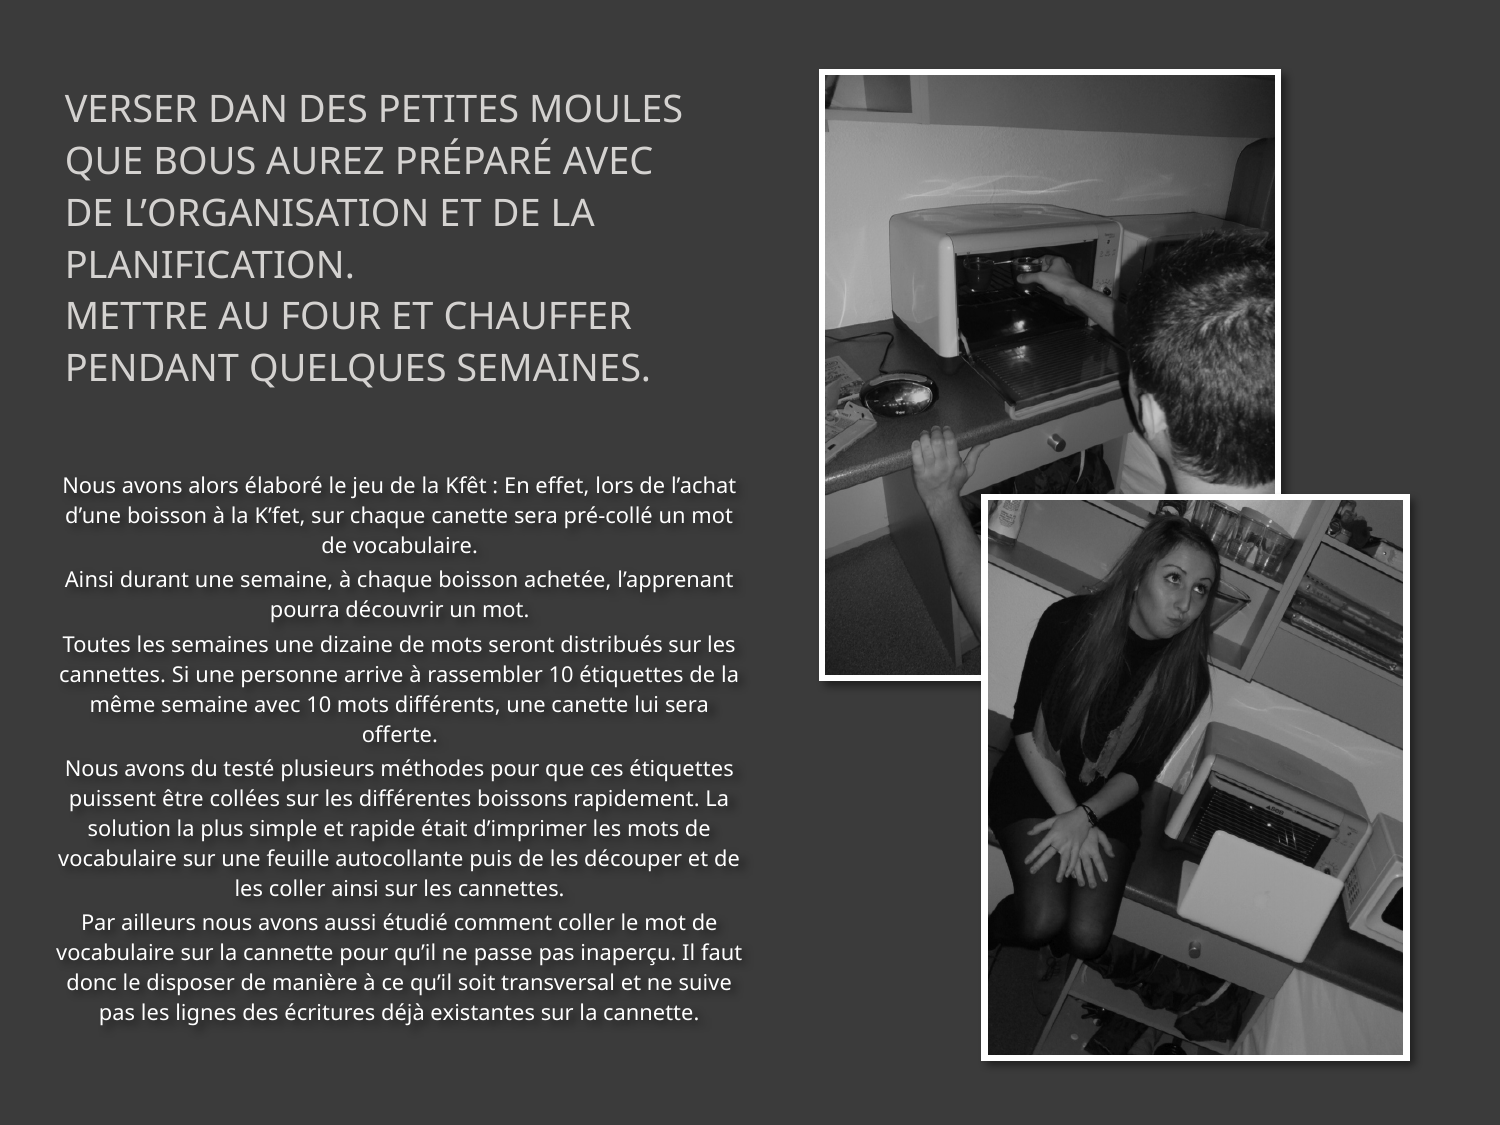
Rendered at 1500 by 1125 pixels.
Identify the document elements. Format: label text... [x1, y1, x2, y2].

text_box Verser dan des petites moules que bous aurez préparé avec de l’organisation et de la planification. Mettre au four et chauffer pendant quelques semaines. [50, 74, 700, 450]
picture [824, 74, 1404, 1055]
text_box Nous avons alors élaboré le jeu de la Kfêt : En effet, lors de l’achat d’une boisson à la K’fet, sur chaque canette sera pré-collé un mot de vocabulaire. Ainsi durant une semaine, à chaque boisson achetée, l’apprenant pourra découvrir un mot. Toutes les semaines une dizaine de mots seront distribués sur les cannettes. Si une personne arrive à rassembler 10 étiquettes de la même semaine avec 10 mots différents, une canette lui sera offerte. Nous avons du testé plusieurs méthodes pour que ces étiquettes puissent être collées sur les différentes boissons rapidement. La solution la plus simple et rapide était d’imprimer les mots de vocabulaire sur une feuille autocollante puis de les découper et de les coller ainsi sur les cannettes. Par ailleurs nous avons aussi étudié comment coller le mot de vocabulaire sur la cannette pour qu’il ne passe pas inaperçu. Il faut donc le disposer de manière à ce qu’il soit transversal et ne suive pas les lignes des écritures déjà existantes sur la cannette. [37, 462, 763, 1038]
